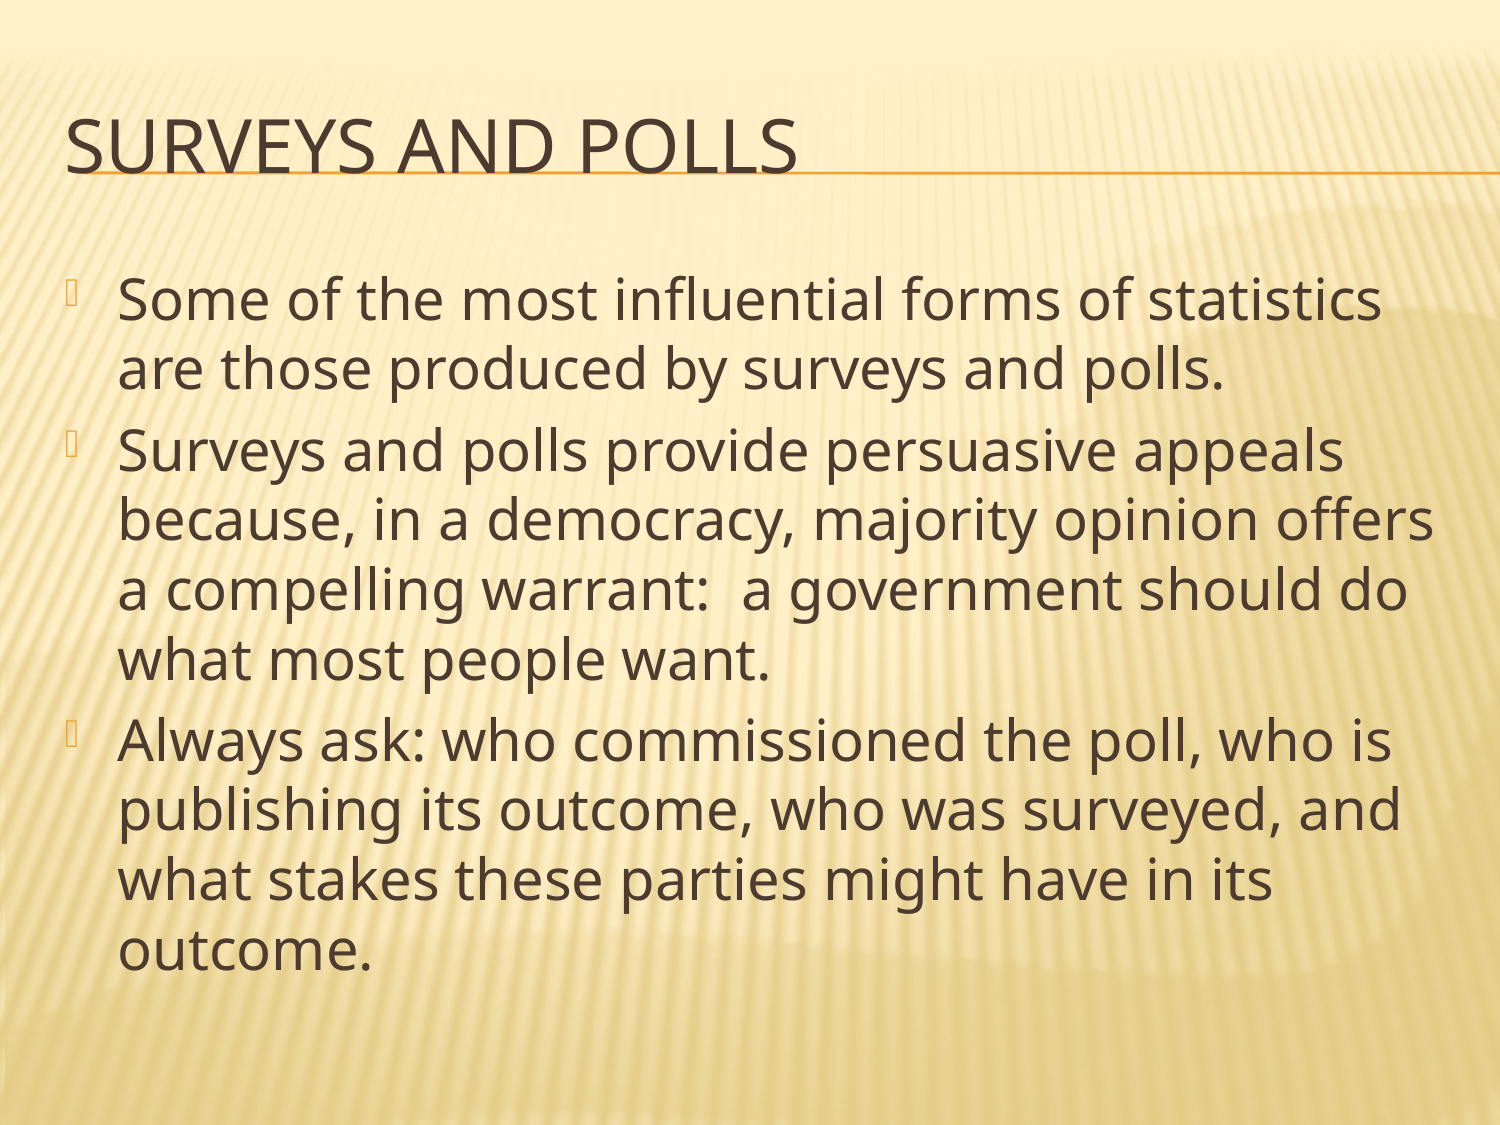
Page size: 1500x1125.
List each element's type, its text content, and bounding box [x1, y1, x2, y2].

title Surveys and polls [50, 75, 1475, 213]
list Some of the most influential forms of statistics are those produced by surveys and polls. Surveys and polls provide persuasive appeals because, in a democracy, majority opinion offers a compelling warrant: a government should do what most people want. Always ask: who commissioned the poll, who is publishing its outcome, who was surveyed, and what stakes these parties might have in its outcome. [50, 254, 1475, 998]
